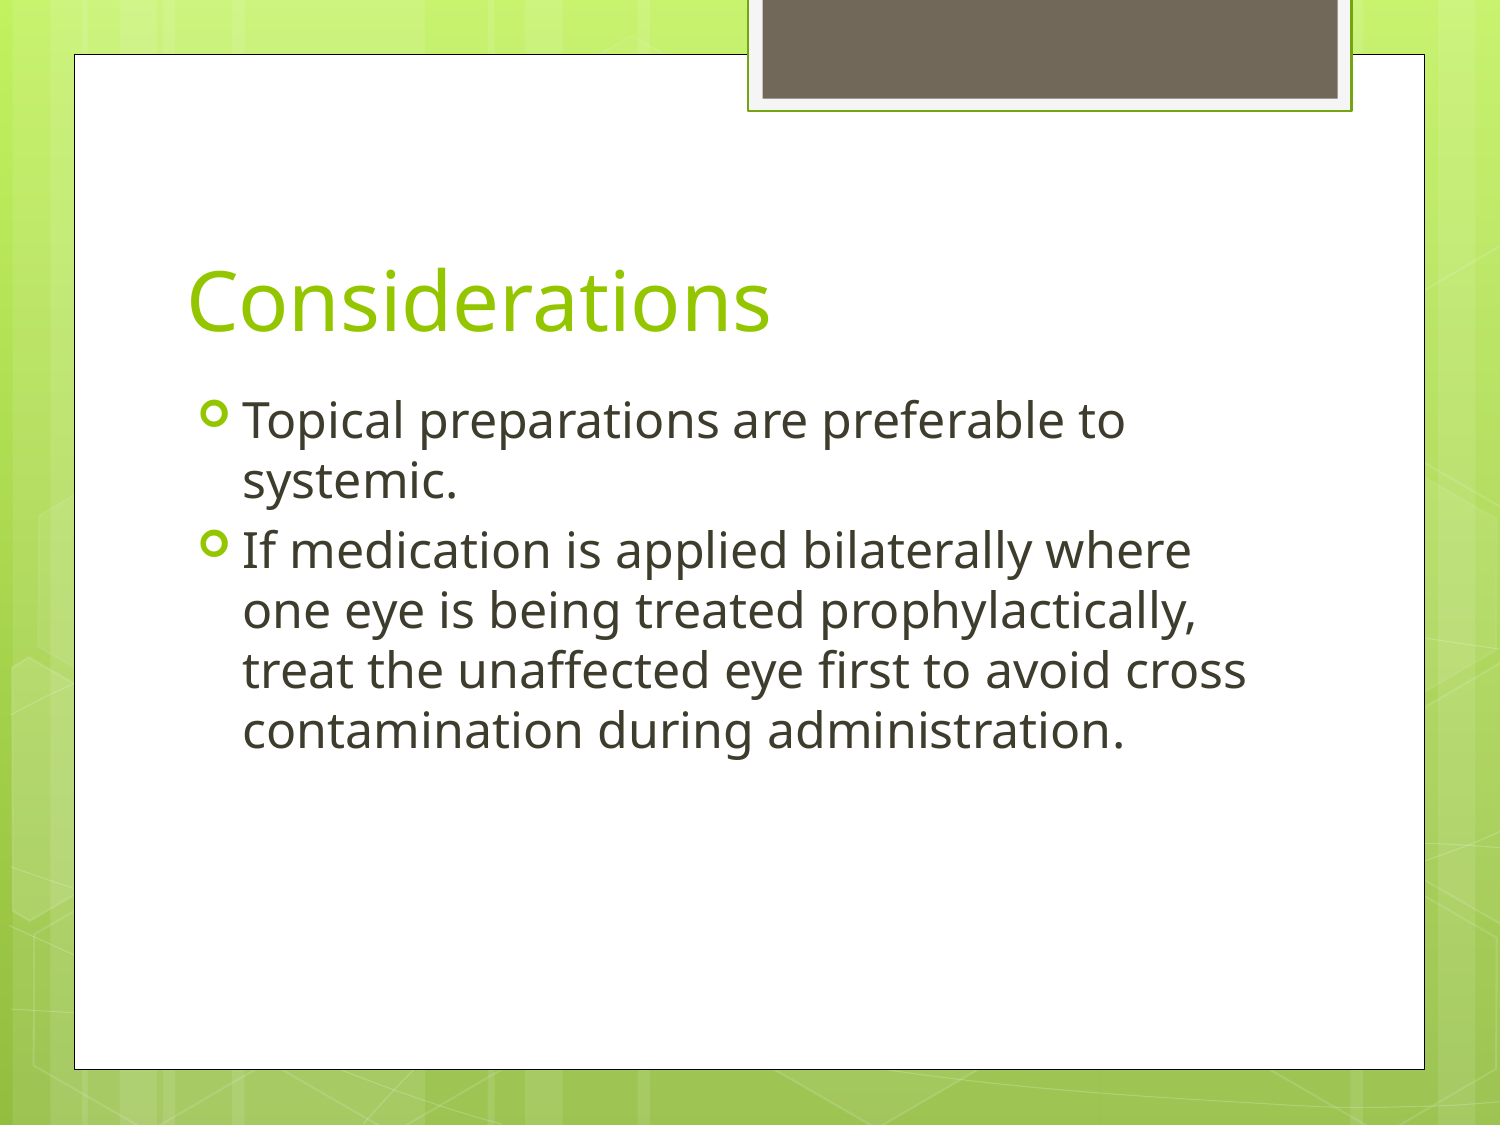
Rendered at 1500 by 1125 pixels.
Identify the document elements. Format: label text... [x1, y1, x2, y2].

list Topical preparations are preferable to systemic. If medication is applied bilaterally where one eye is being treated prophylactically, treat the unaffected eye first to avoid cross contamination during administration. [171, 381, 1283, 957]
title Considerations [171, 168, 1324, 357]
